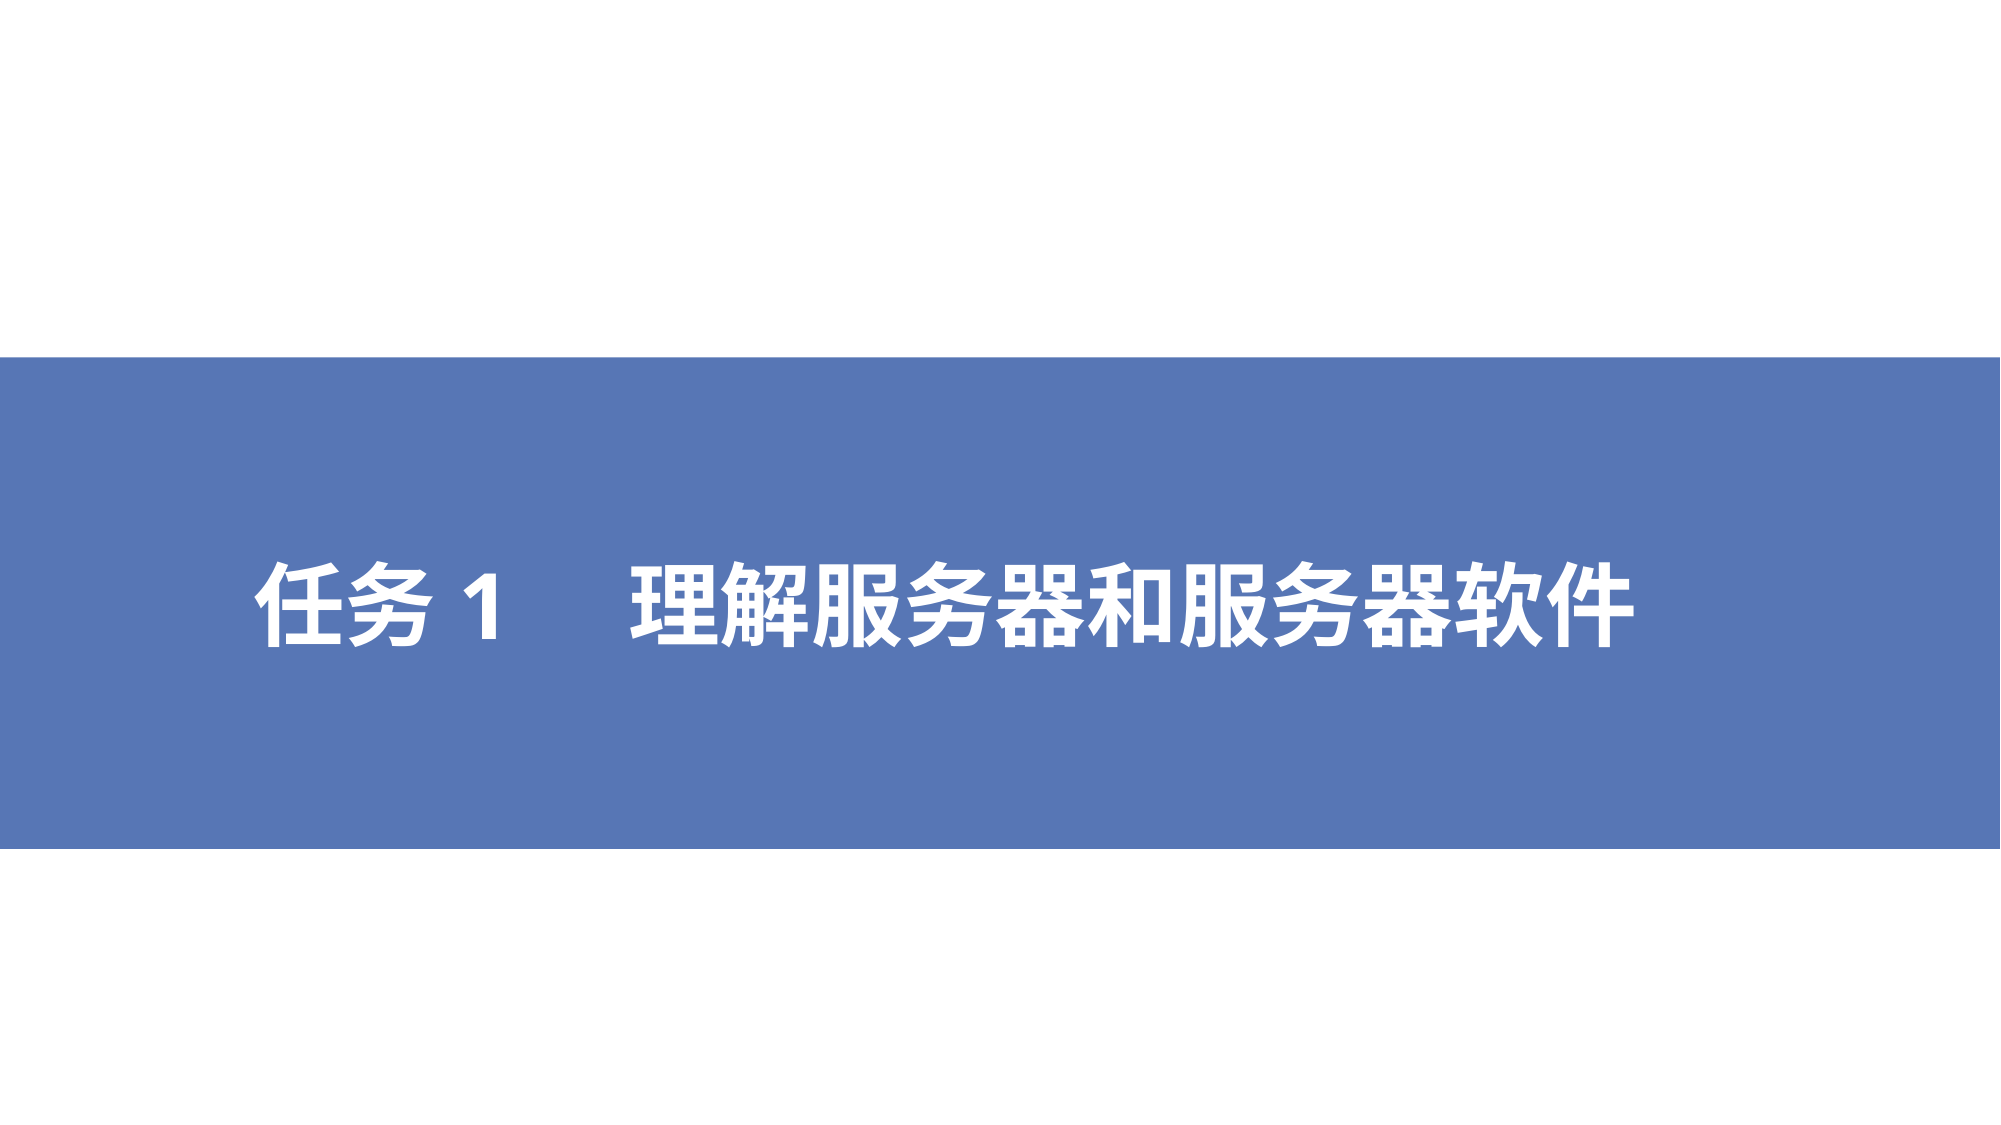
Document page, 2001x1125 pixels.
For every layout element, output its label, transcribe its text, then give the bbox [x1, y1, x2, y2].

text_box [0, 356, 2000, 850]
text_box 任务1 理解服务器和服务器软件 [238, 540, 1902, 665]
